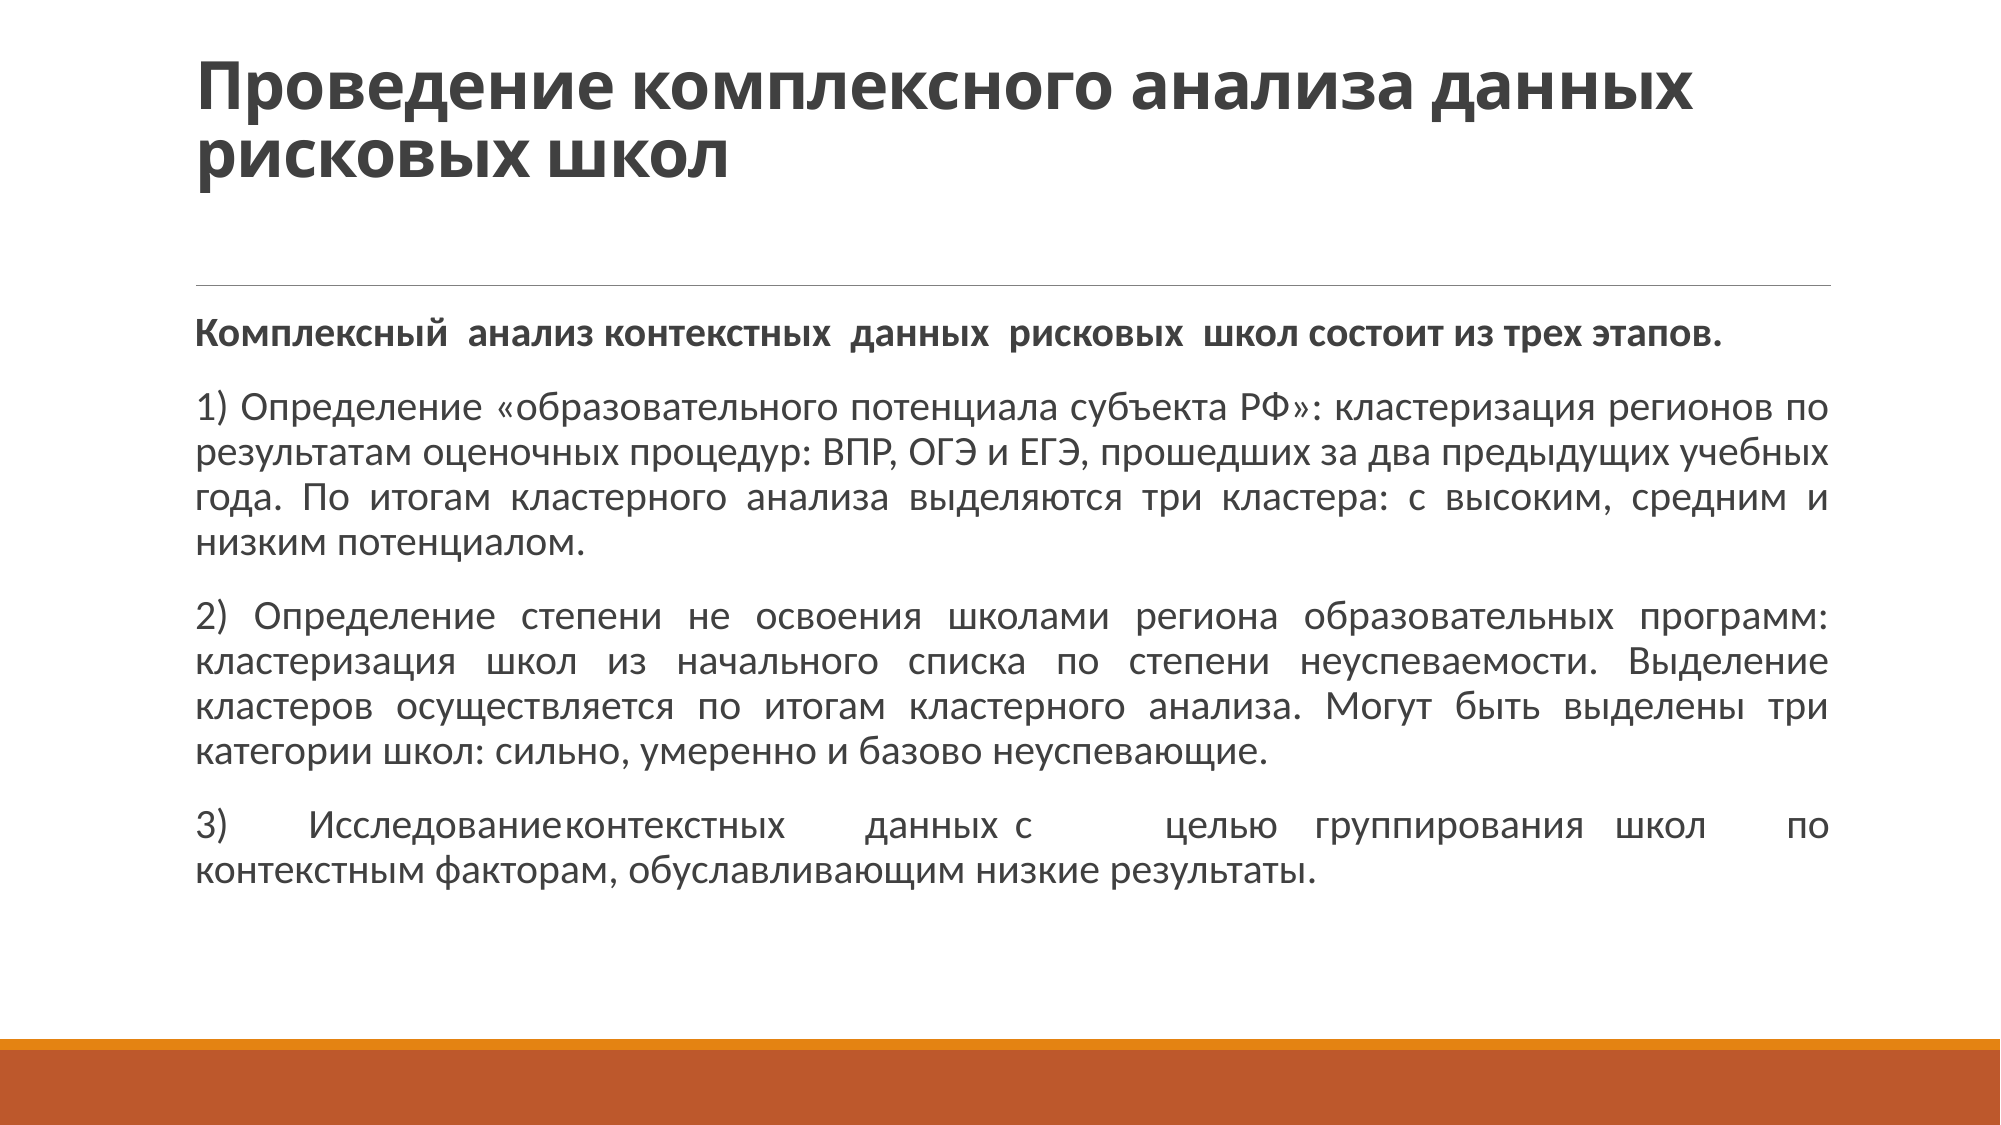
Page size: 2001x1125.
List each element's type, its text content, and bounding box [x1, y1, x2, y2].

title Проведение комплексного анализа данных рисковых школ [180, 47, 1830, 199]
list Комплексный анализ контекстных данных рисковых школ состоит из трех этапов. 1) Определение «образовательного потенциала субъекта РФ»: кластеризация регионов по результатам оценочных процедур: ВПР, ОГЭ и ЕГЭ, прошедших за два предыдущих учебных года. По итогам кластерного анализа выделяются три кластера: с высоким, средним и низким потенциалом. 2) Определение степени не освоения школами региона образовательных программ: кластеризация школ из начального списка по степени неуспеваемости. Выделение кластеров осуществляется по итогам кластерного анализа. Могут быть выделены три категории школ: сильно, умеренно и базово неуспевающие. 3) Исследование контекстных данных с целью группирования школ по контекстным факторам, обуславливающим низкие результаты. [180, 302, 1830, 963]
